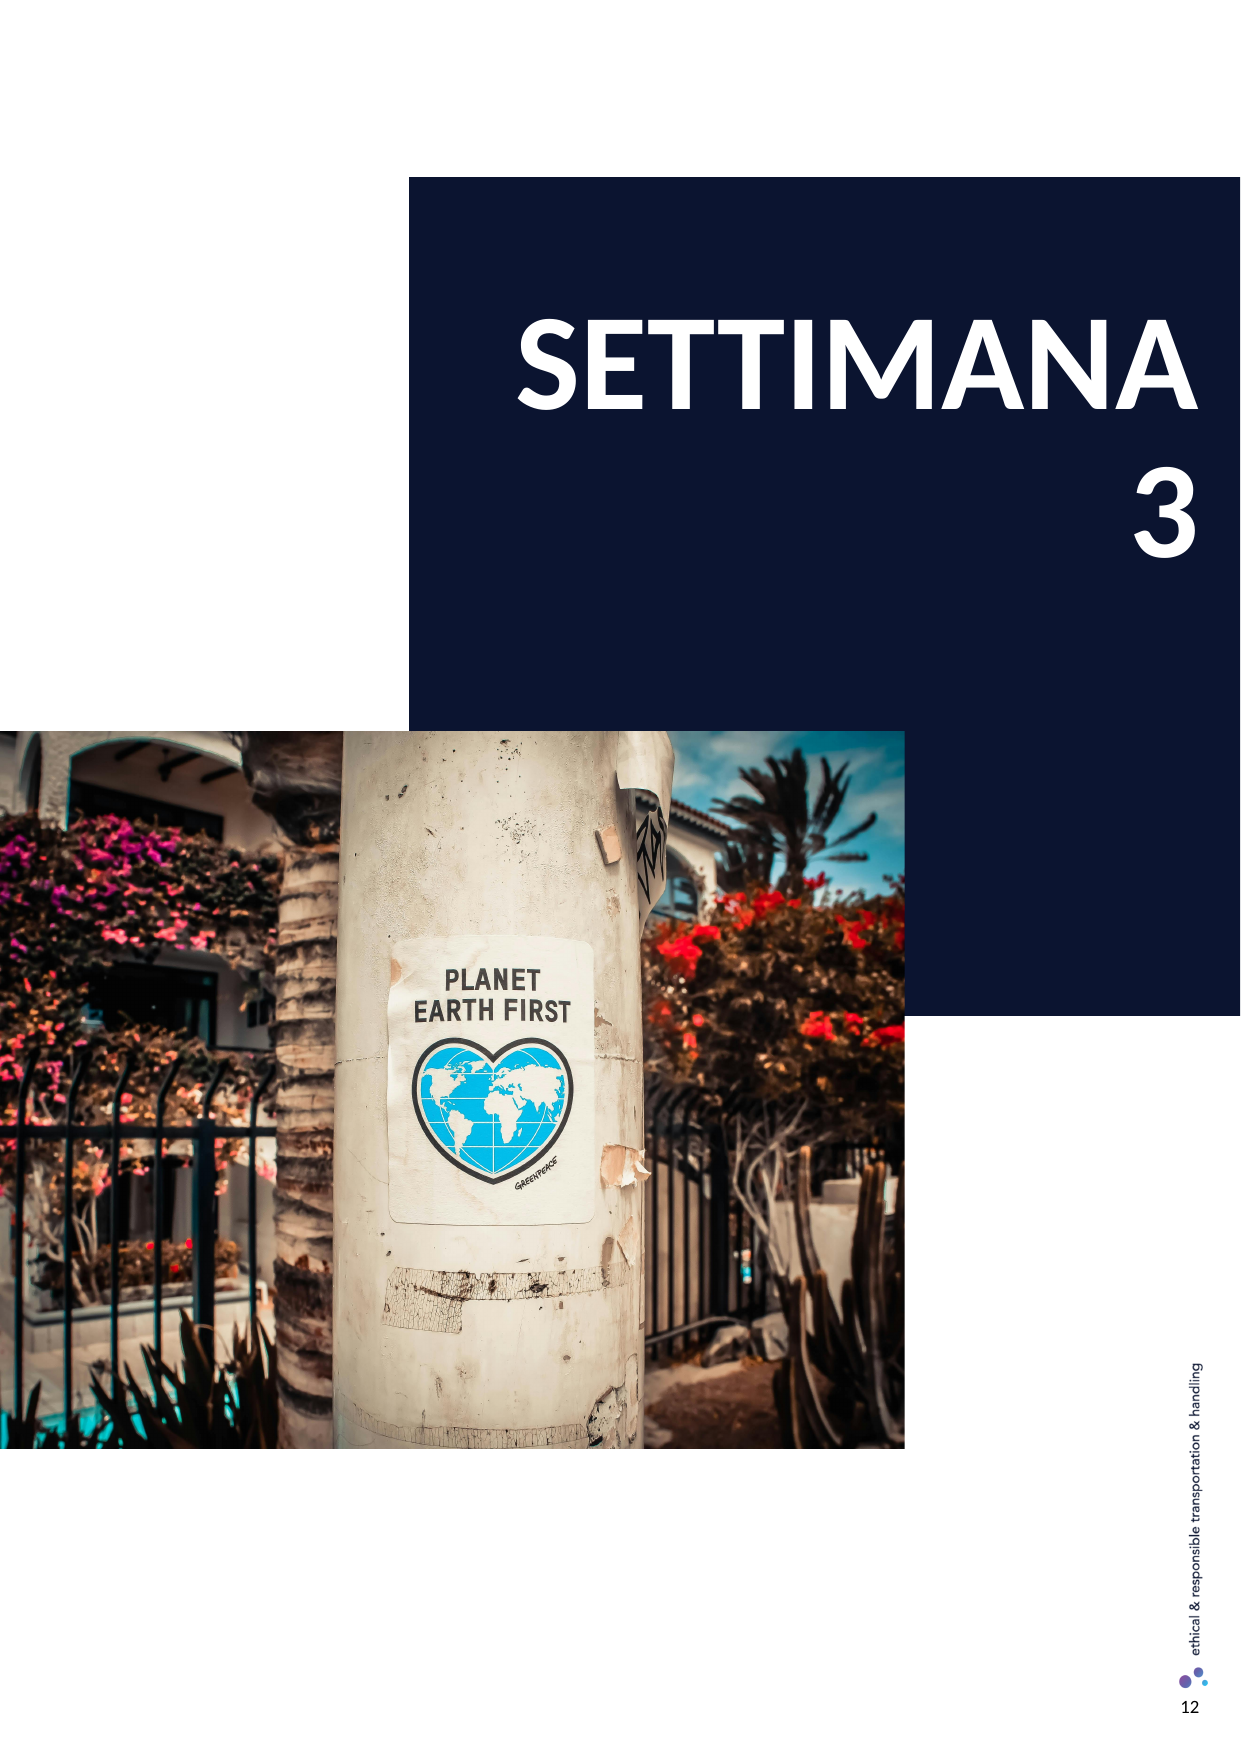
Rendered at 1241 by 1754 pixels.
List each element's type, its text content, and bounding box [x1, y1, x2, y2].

picture [0, 731, 905, 1449]
picture [1179, 1357, 1217, 1680]
slide_number 12 [1153, 1676, 1215, 1736]
list SETTIMANA 3 [423, 283, 1215, 794]
